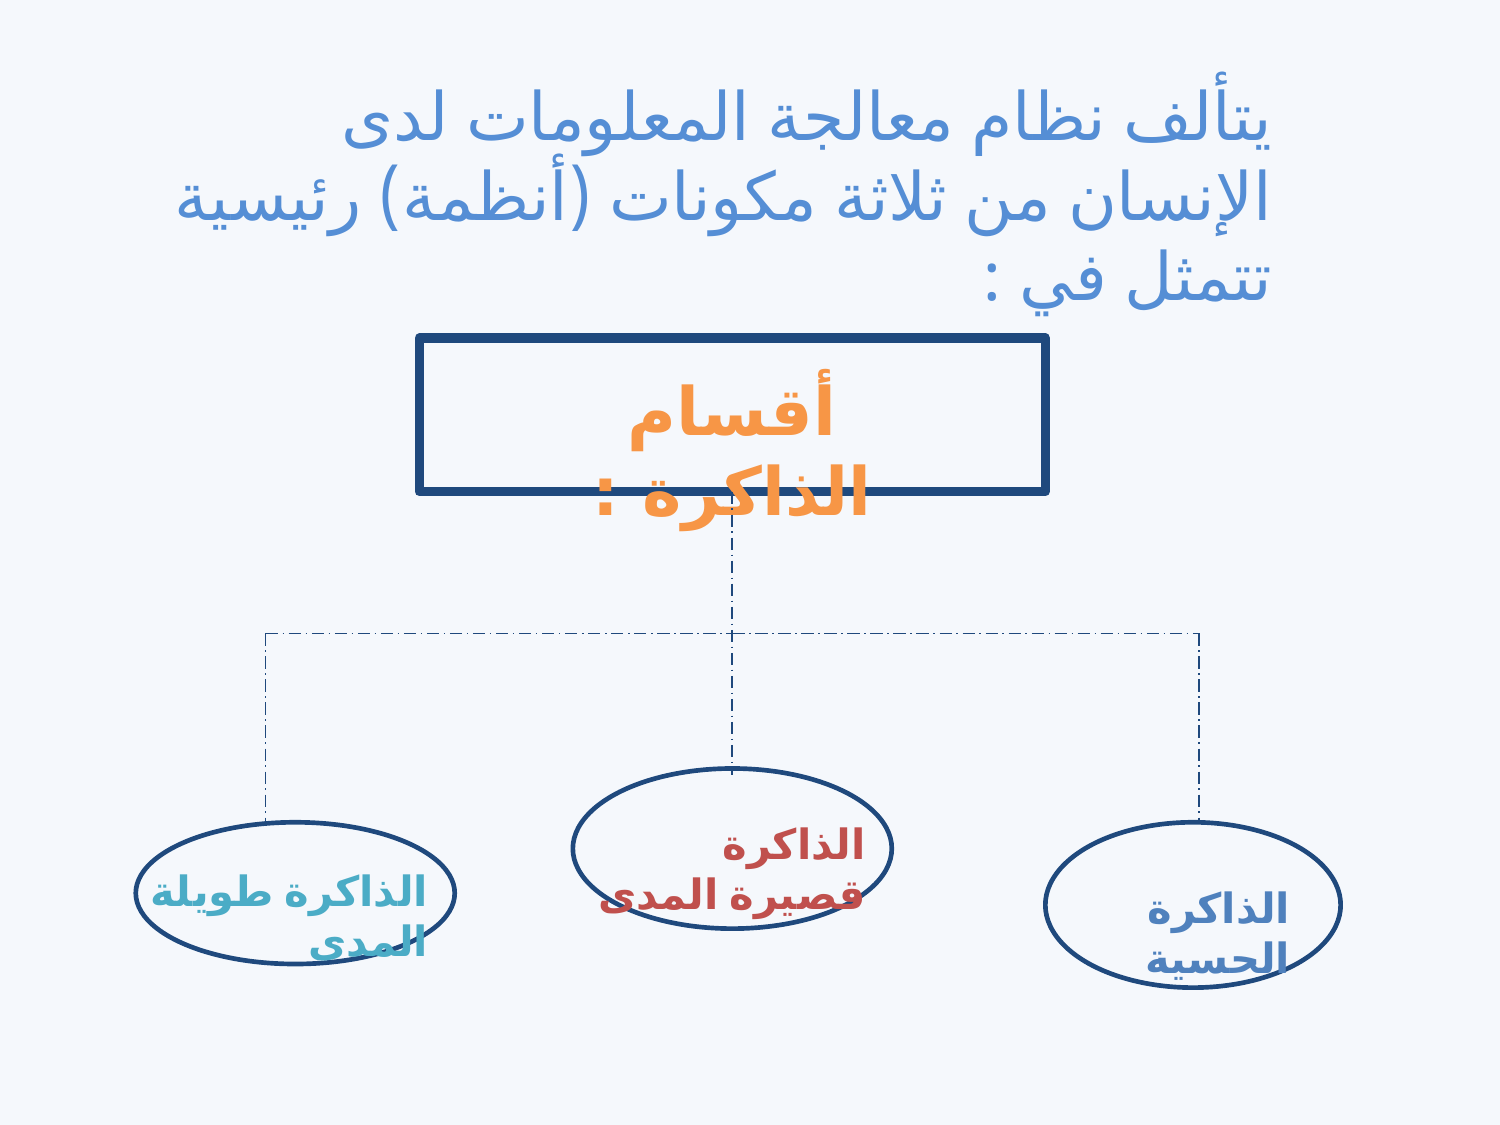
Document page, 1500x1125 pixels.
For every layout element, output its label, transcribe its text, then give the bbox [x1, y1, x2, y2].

text_box أقسام الذاكرة : [466, 361, 998, 537]
text_box الذاكرة قصيرة المدى [561, 810, 880, 926]
text_box [443, 863, 457, 923]
text_box [589, 766, 876, 810]
text_box [417, 336, 1047, 494]
text_box [880, 815, 894, 883]
text_box [678, 926, 787, 931]
text_box الذاكرة الحسية [1057, 874, 1306, 990]
text_box [154, 820, 436, 857]
text_box الذاكرة طويلة المدى [123, 857, 443, 973]
text_box [1043, 820, 1343, 961]
list يتألف نظام معالجة المعلومات لدى الإنسان من ثلاثة مكونات (أنظمة) رئيسية تتمثل في : [153, 66, 1288, 658]
